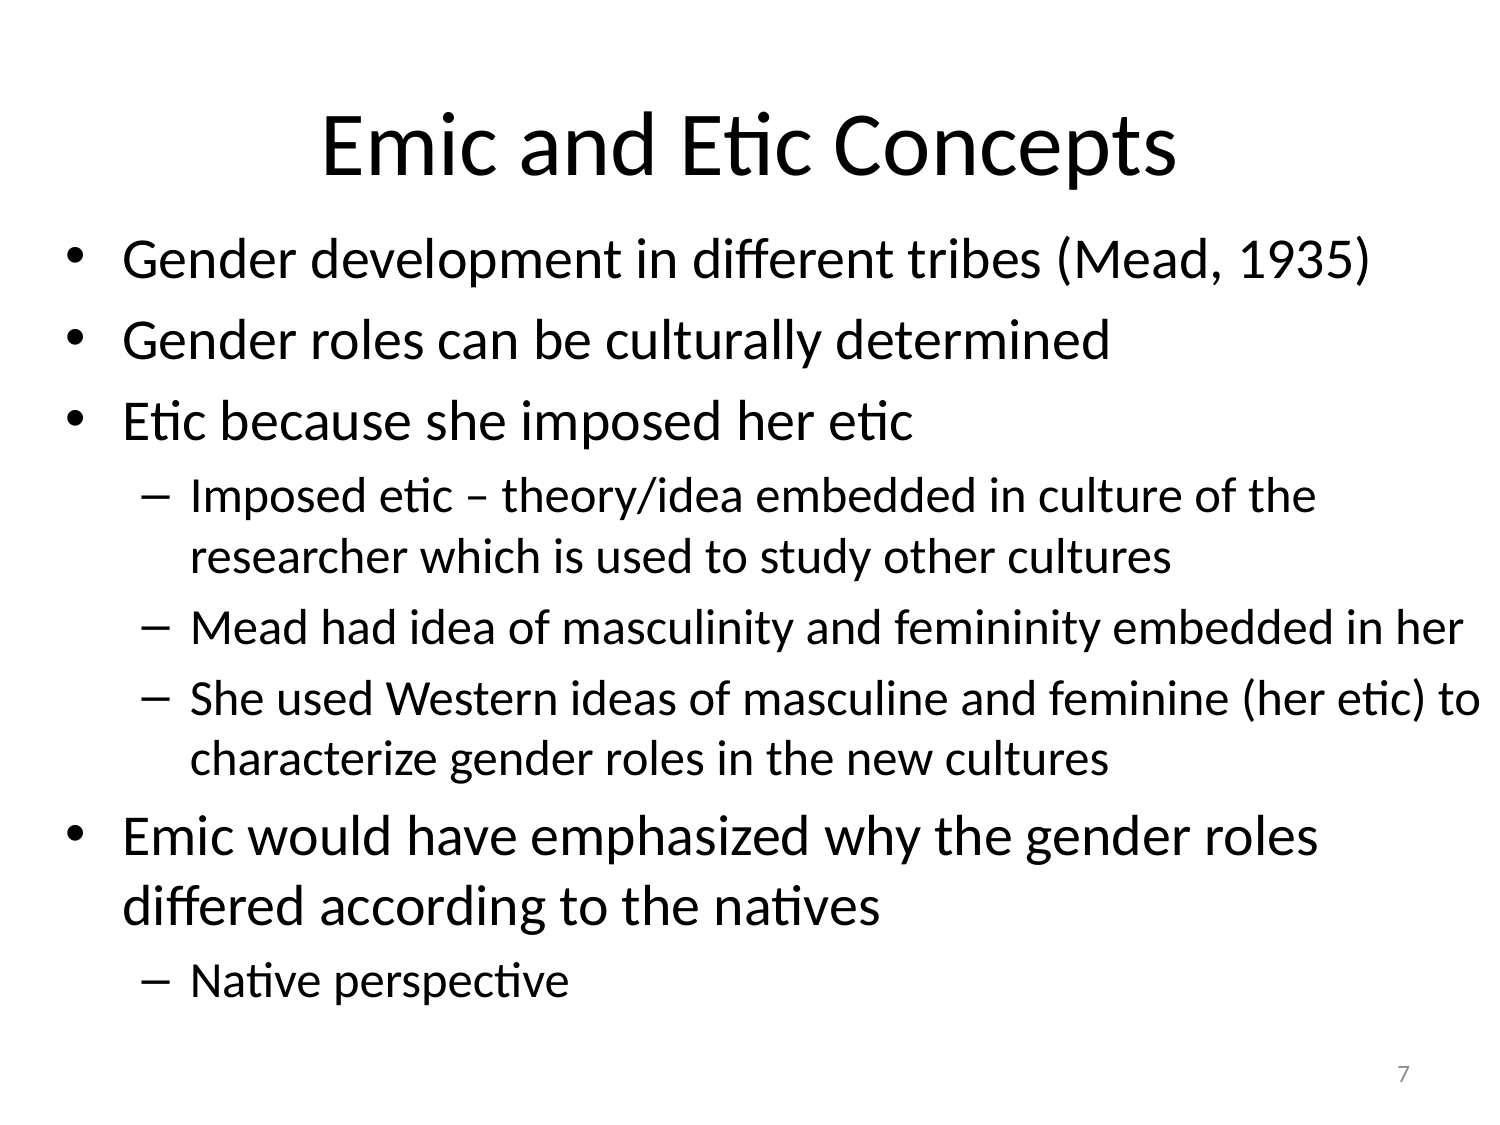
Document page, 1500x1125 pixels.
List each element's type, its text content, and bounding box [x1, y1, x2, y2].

slide_number 7 [1074, 1042, 1425, 1103]
list Gender development in different tribes (Mead, 1935) Gender roles can be culturally determined Etic because she imposed her etic Imposed etic – theory/idea embedded in culture of the researcher which is used to study other cultures Mead had idea of masculinity and femininity embedded in her She used Western ideas of masculine and feminine (her etic) to characterize gender roles in the new cultures Emic would have emphasized why the gender roles differed according to the natives Native perspective [50, 212, 1500, 1075]
title Emic and Etic Concepts [75, 45, 1425, 212]
